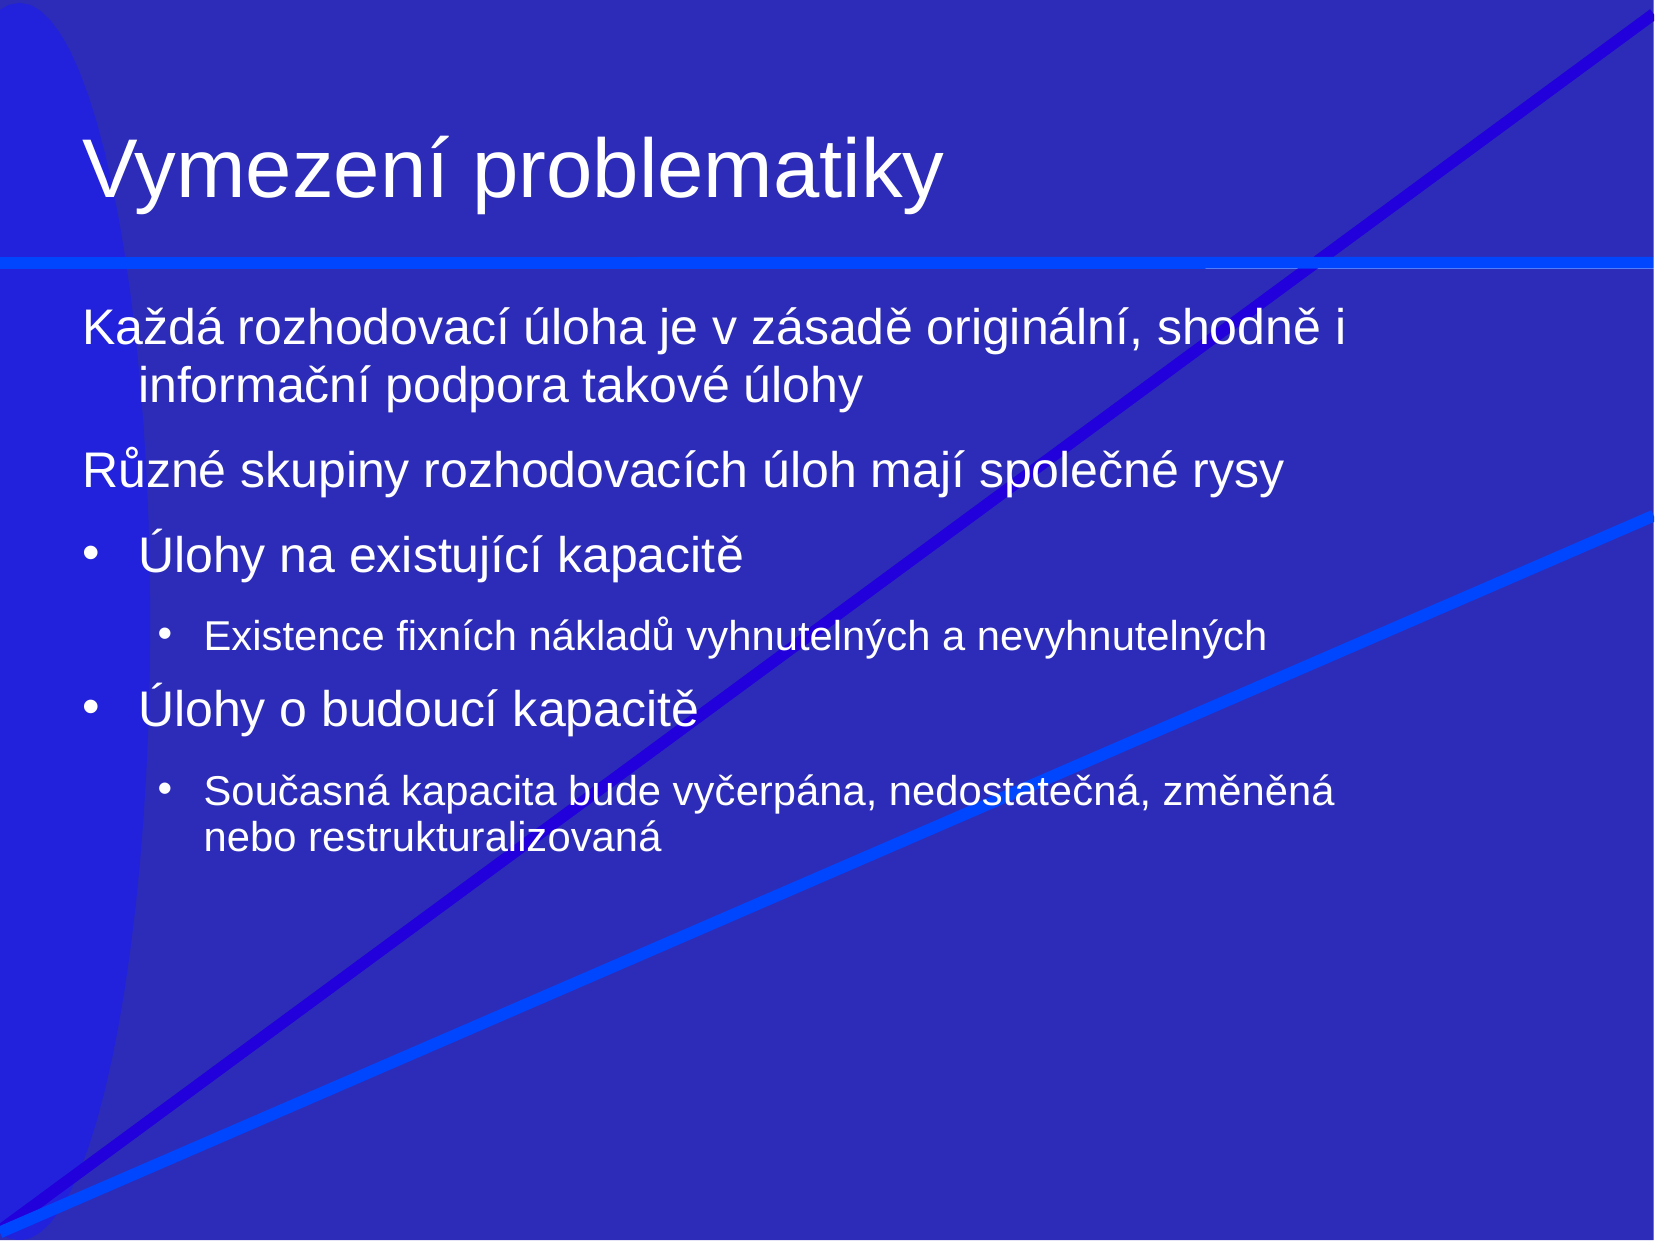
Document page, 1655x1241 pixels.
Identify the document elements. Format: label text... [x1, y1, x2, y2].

text_box Každá rozhodovací úloha je v zásadě originální, shodně i informační podpora takové úlohy Různé skupiny rozhodovacích úloh mají společné rysy Úlohy na existující kapacitě Existence fixních nákladů vyhnutelných a nevyhnutelných Úlohy o budoucí kapacitě Současná kapacita bude vyčerpána, nedostatečná, změněná nebo restrukturalizovaná [80, 296, 1437, 861]
title Vymezení problematiky [80, 67, 1574, 321]
